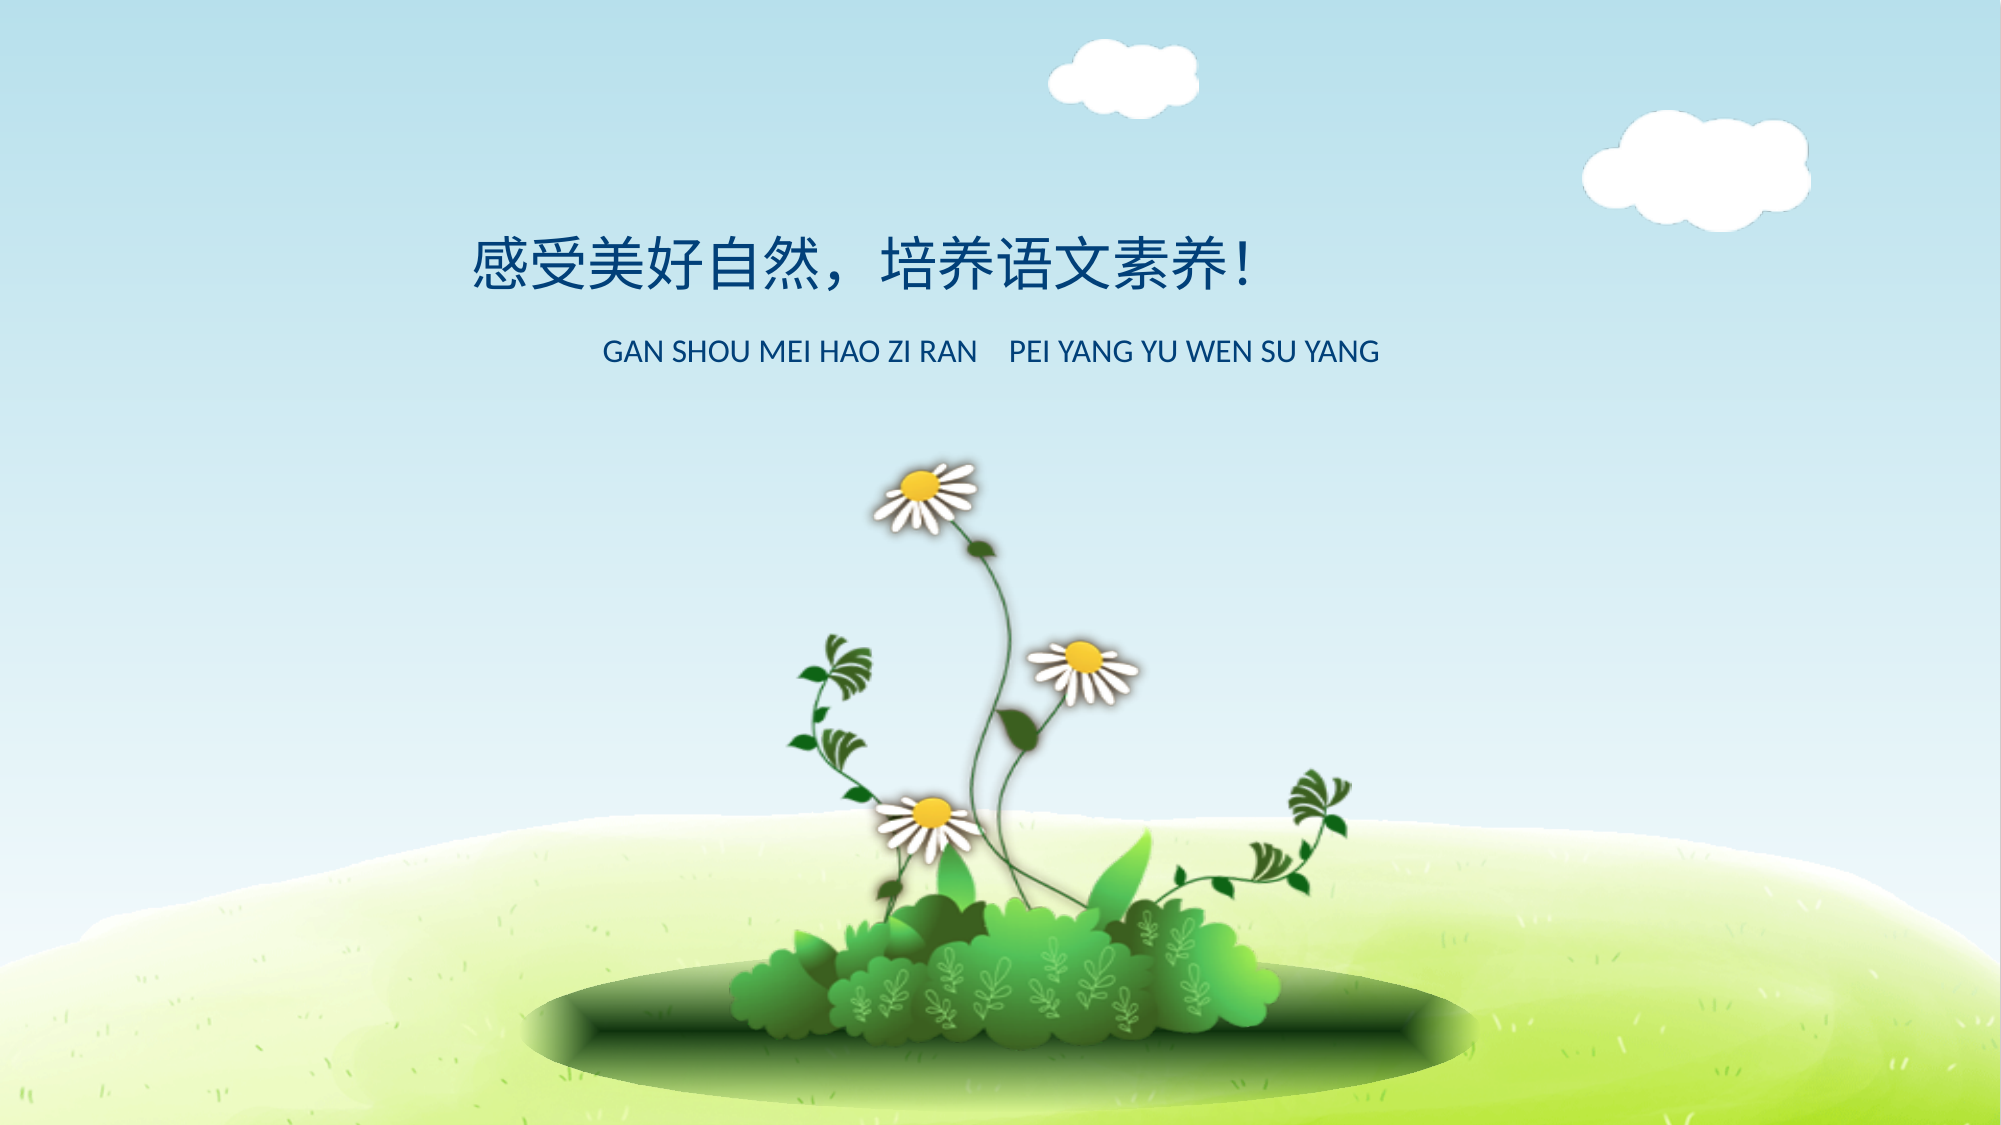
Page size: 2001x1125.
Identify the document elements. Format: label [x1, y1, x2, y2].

picture [1582, 110, 1811, 232]
picture [1048, 39, 1199, 119]
picture [0, 451, 2000, 1125]
